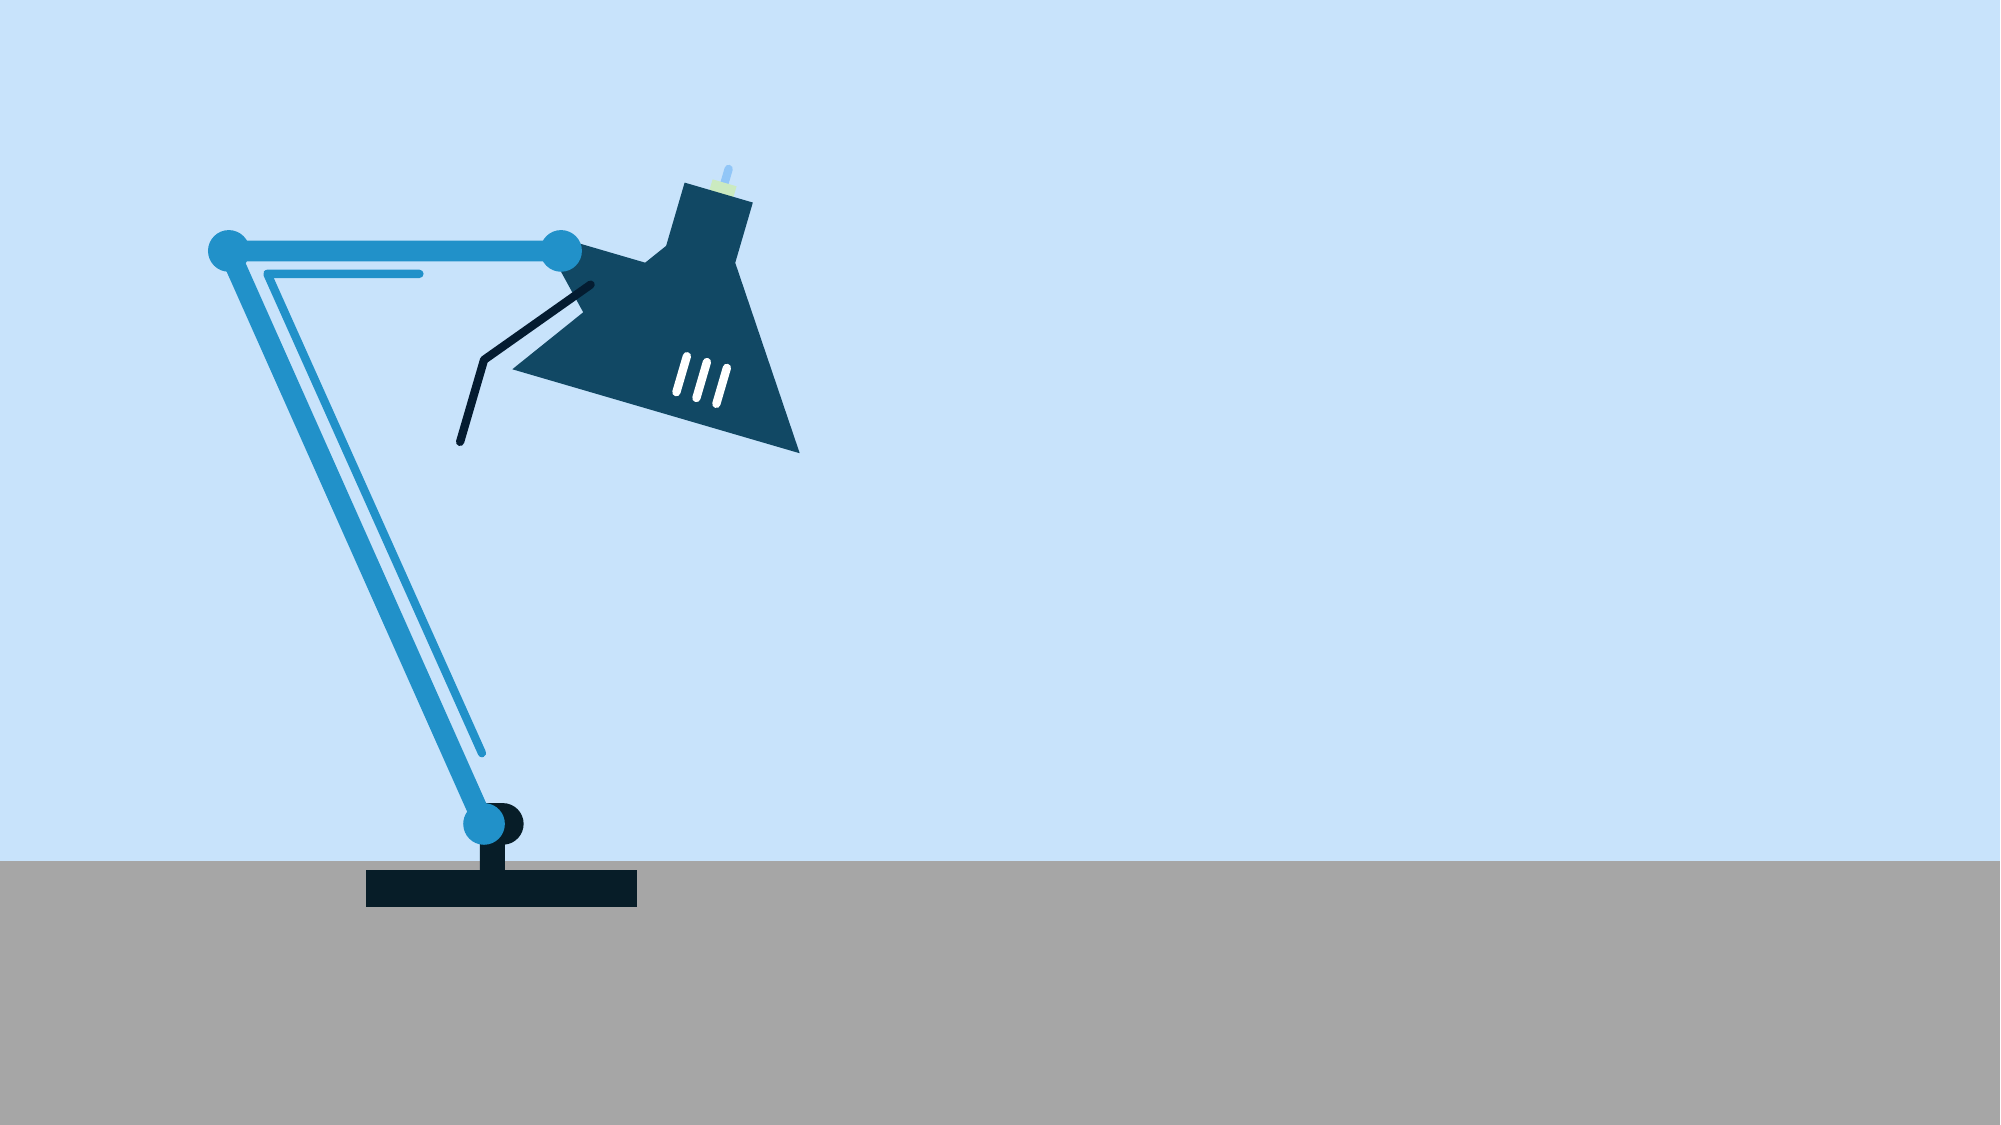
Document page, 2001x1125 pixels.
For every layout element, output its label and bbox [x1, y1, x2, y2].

text_box [366, 802, 638, 908]
text_box [207, 230, 582, 845]
text_box [496, 152, 830, 499]
text_box [0, 861, 2000, 1125]
